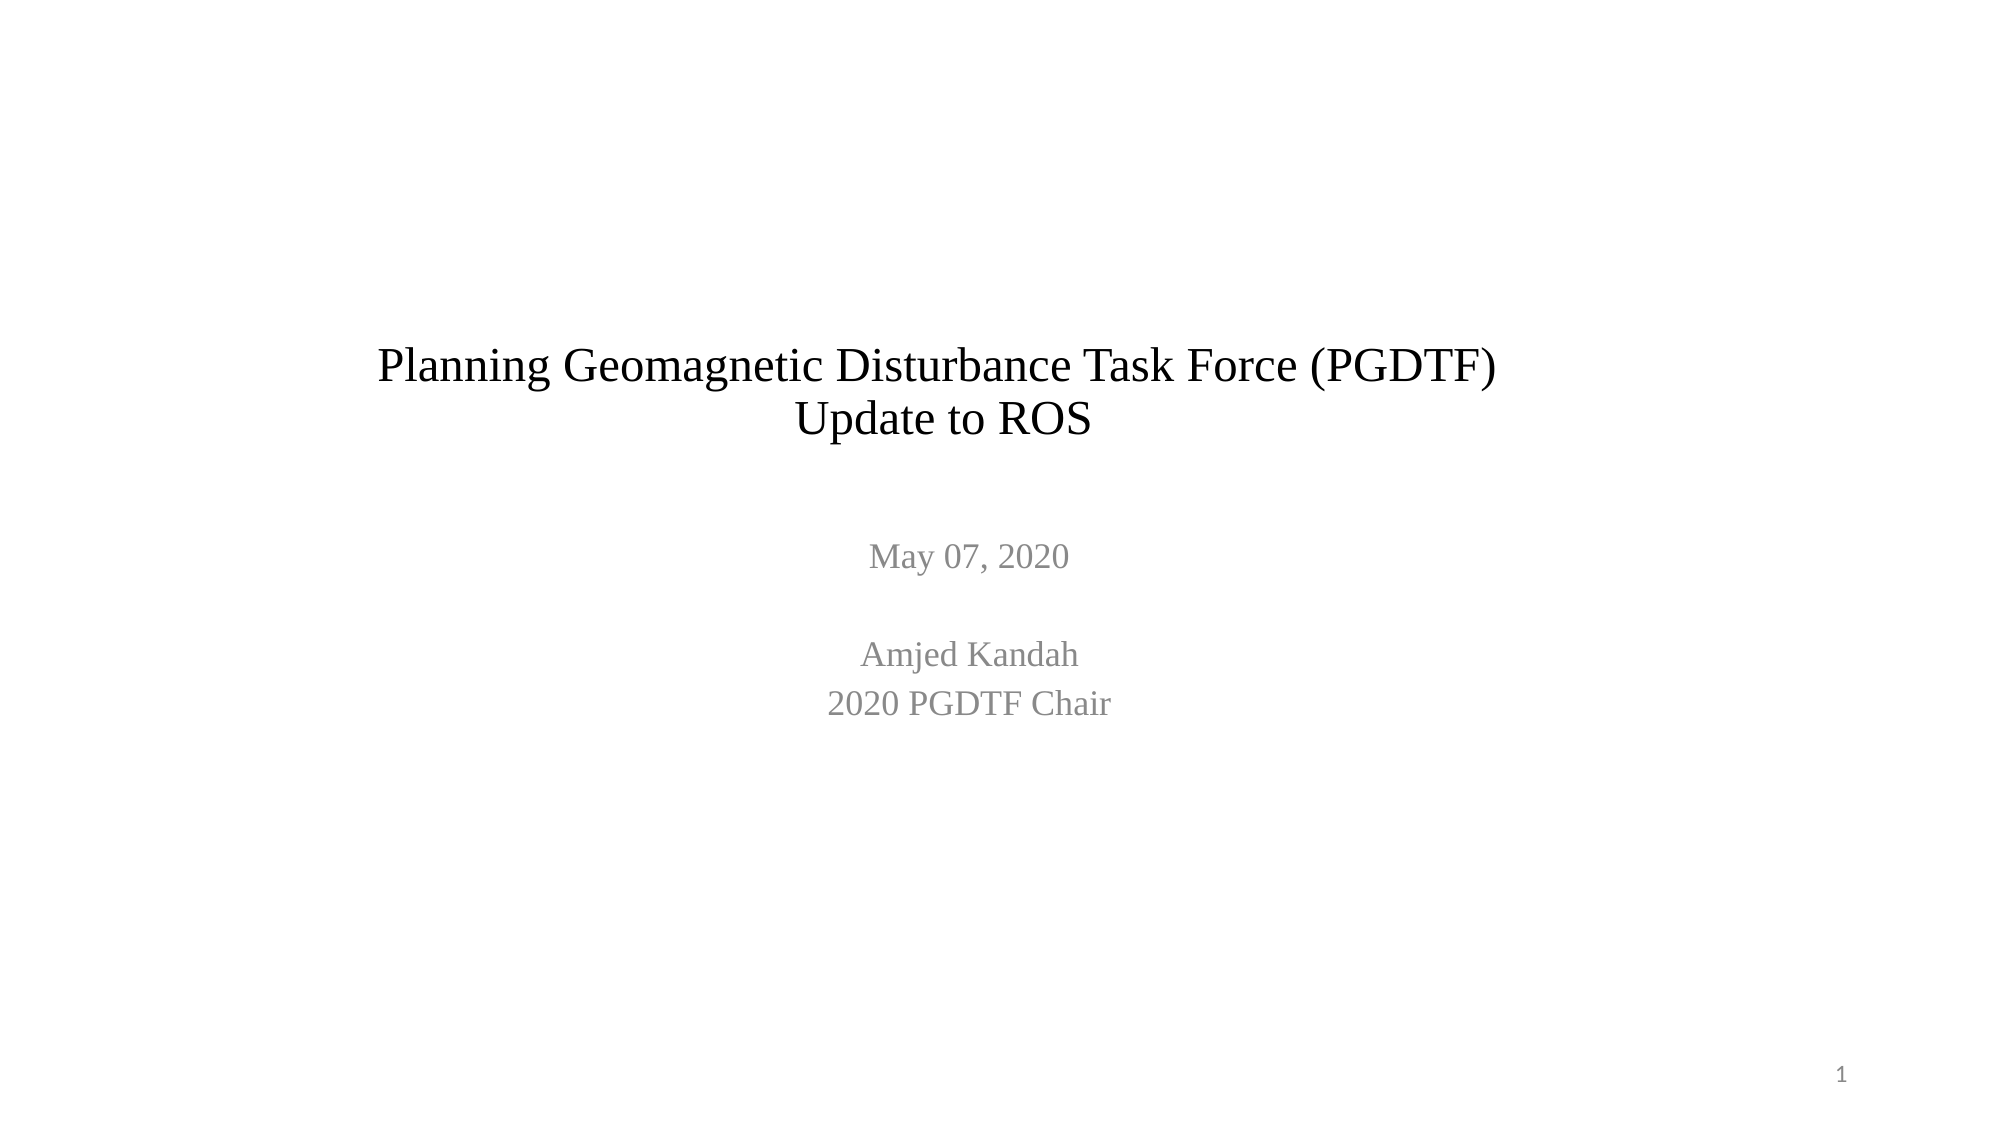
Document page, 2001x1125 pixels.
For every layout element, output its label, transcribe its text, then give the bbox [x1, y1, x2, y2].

title Planning Geomagnetic Disturbance Task Force (PGDTF) Update to ROS [356, 187, 1519, 550]
slide_number 1 [1412, 1042, 1863, 1103]
subtitle May 07, 2020 Amjed Kandah 2020 PGDTF Chair [479, 490, 1460, 769]
